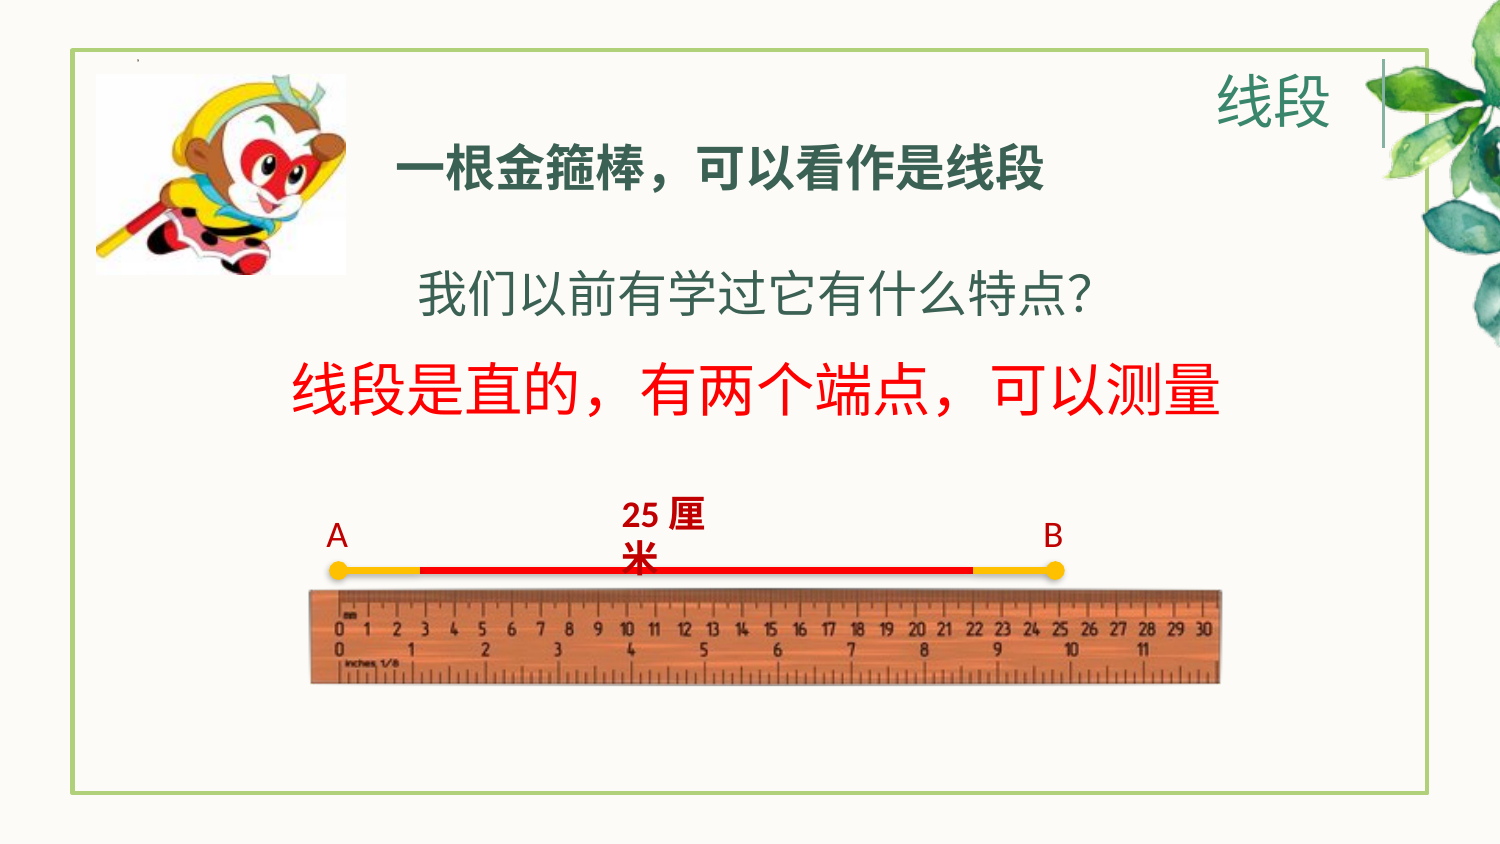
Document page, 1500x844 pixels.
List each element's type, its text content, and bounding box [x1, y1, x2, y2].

text_box 线段是直的，有两个端点，可以测量 [275, 345, 1253, 380]
text_box 线段 [1200, 65, 1359, 141]
picture [0, 0, 1500, 844]
text_box 我们以前有学过它有什么特点？ [402, 255, 1098, 330]
text_box 一根金箍棒，可以看作是线段 [381, 129, 1061, 204]
text_box [70, 48, 1429, 795]
